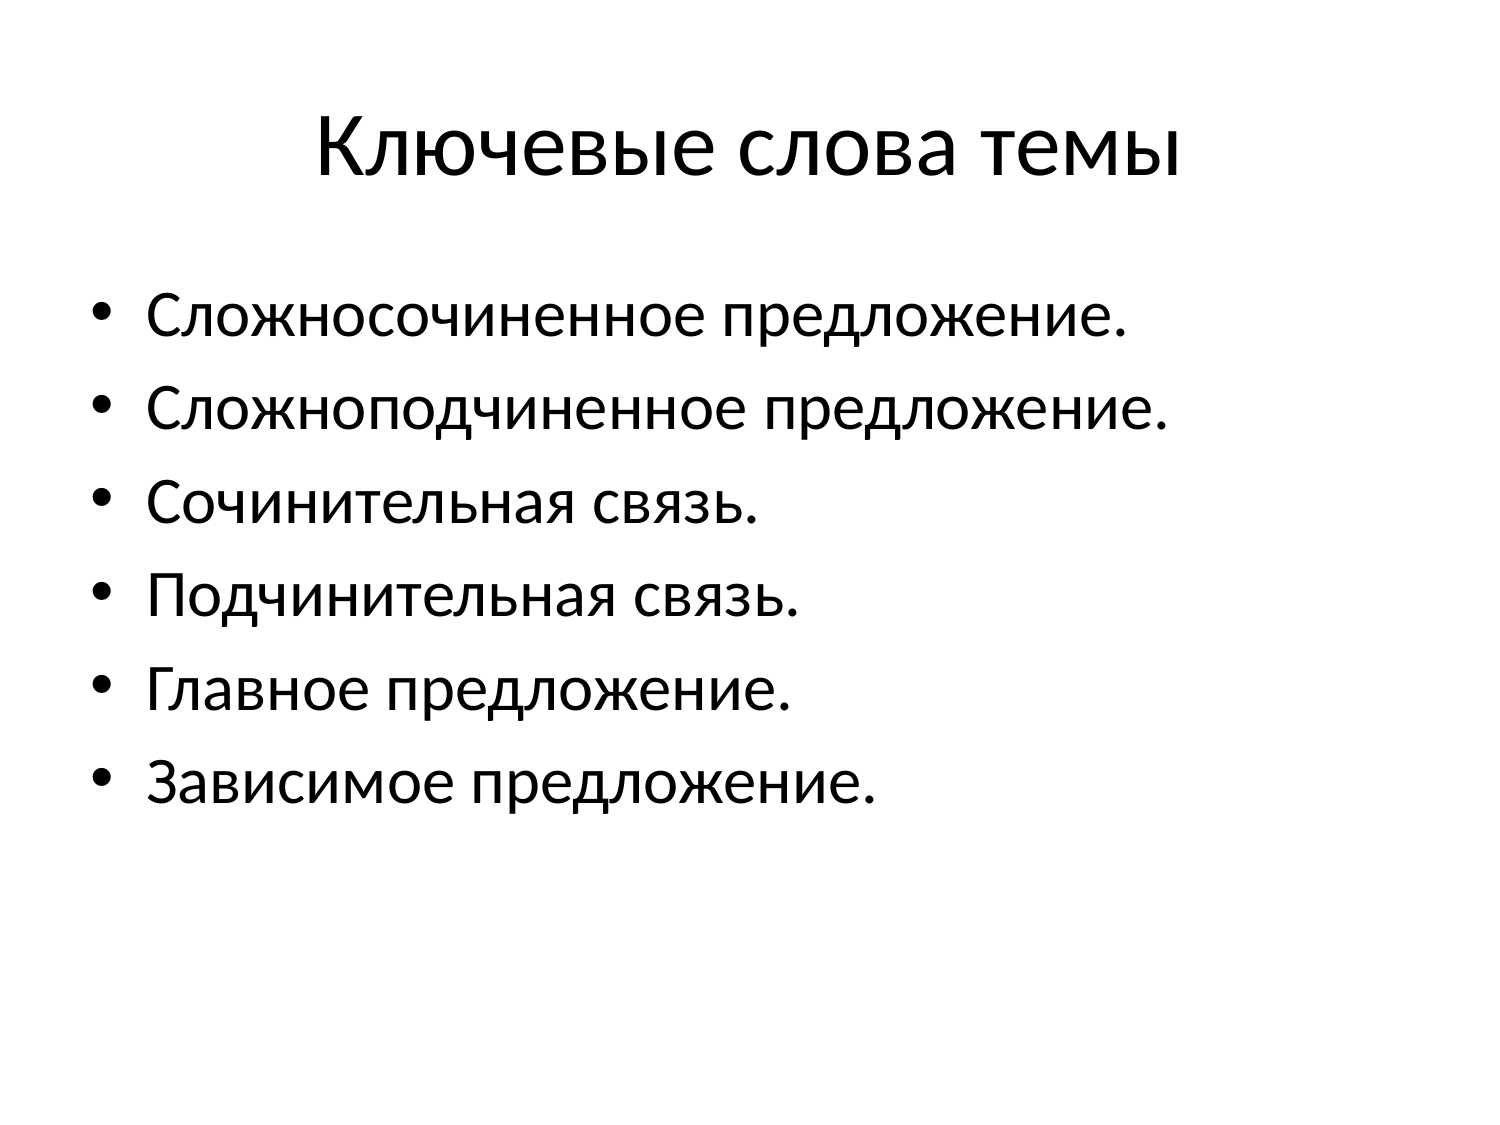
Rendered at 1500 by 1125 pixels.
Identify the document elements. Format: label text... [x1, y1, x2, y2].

list Сложносочиненное предложение. Сложноподчиненное предложение. Сочинительная связь. Подчинительная связь. Главное предложение. Зависимое предложение. [75, 262, 1425, 1005]
title Ключевые слова темы [75, 45, 1425, 233]
